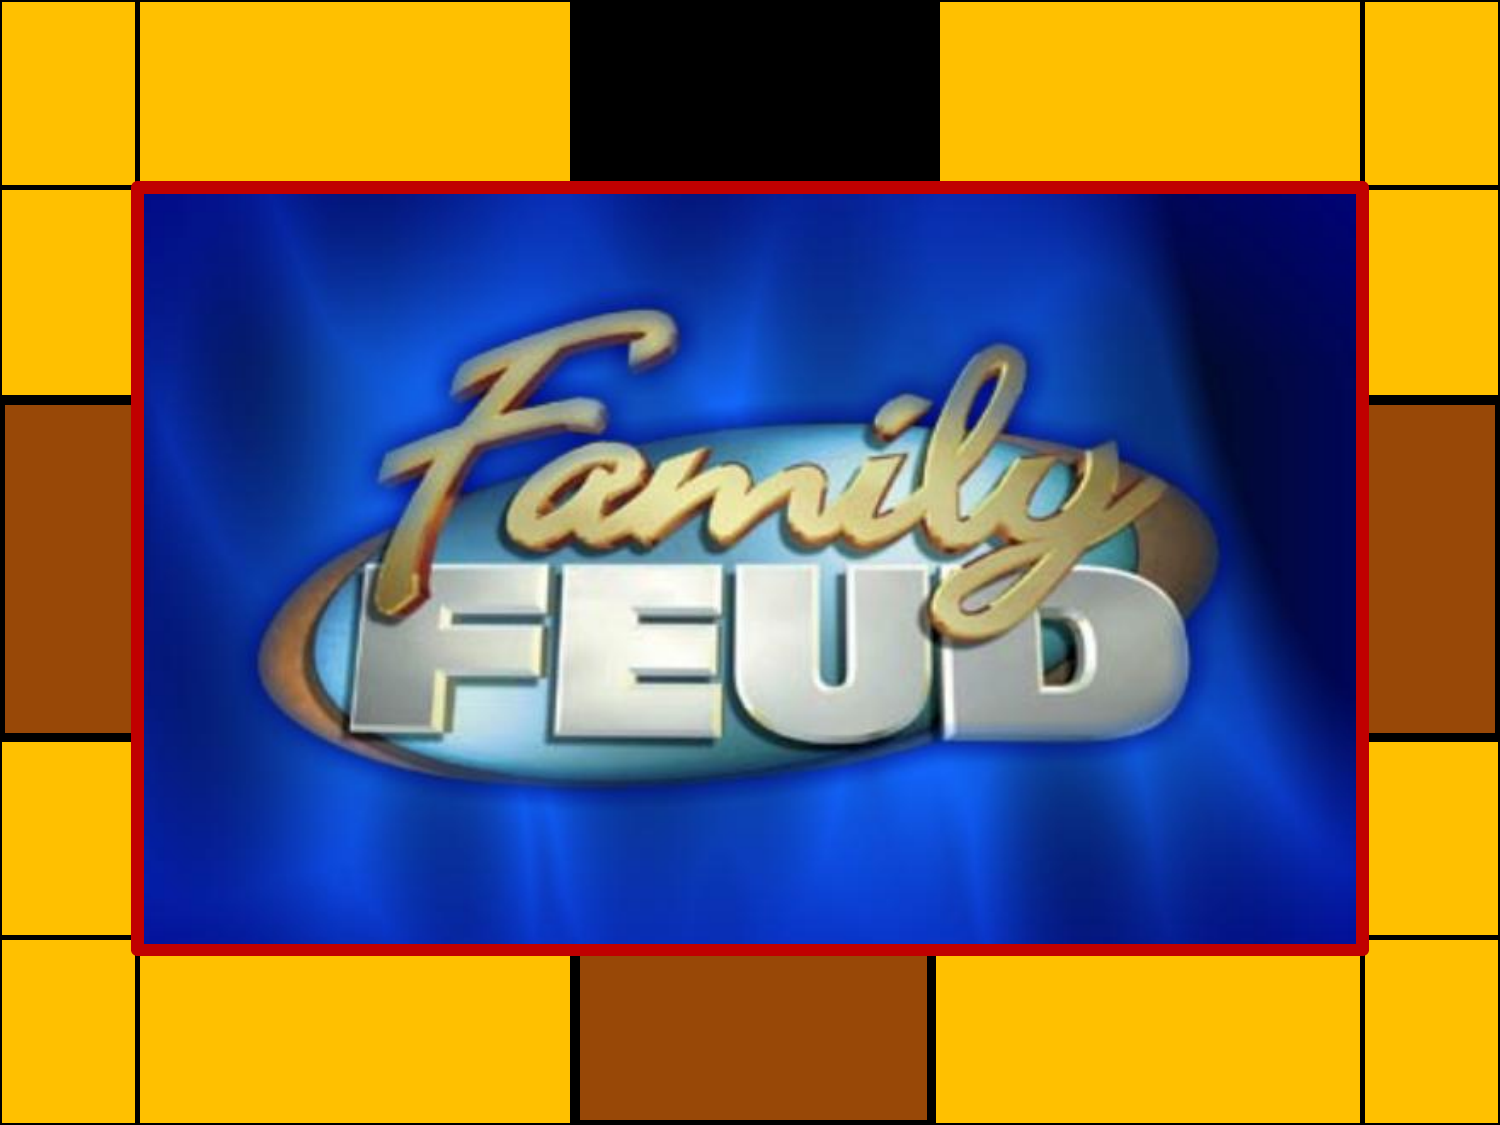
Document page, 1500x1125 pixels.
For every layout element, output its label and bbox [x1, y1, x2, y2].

text_box [0, 740, 135, 935]
text_box [0, 190, 135, 398]
text_box [933, 952, 1360, 1125]
text_box [573, 0, 939, 185]
text_box [135, 185, 1364, 952]
text_box [0, 0, 139, 190]
text_box [0, 398, 135, 740]
text_box [939, 0, 1360, 185]
text_box [1364, 398, 1500, 740]
text_box [573, 952, 933, 1125]
text_box [1360, 0, 1500, 190]
text_box [139, 952, 573, 1125]
text_box [1364, 190, 1500, 398]
text_box [1364, 740, 1500, 935]
text_box [1360, 935, 1500, 1125]
text_box [0, 935, 139, 1125]
text_box [139, 0, 573, 185]
